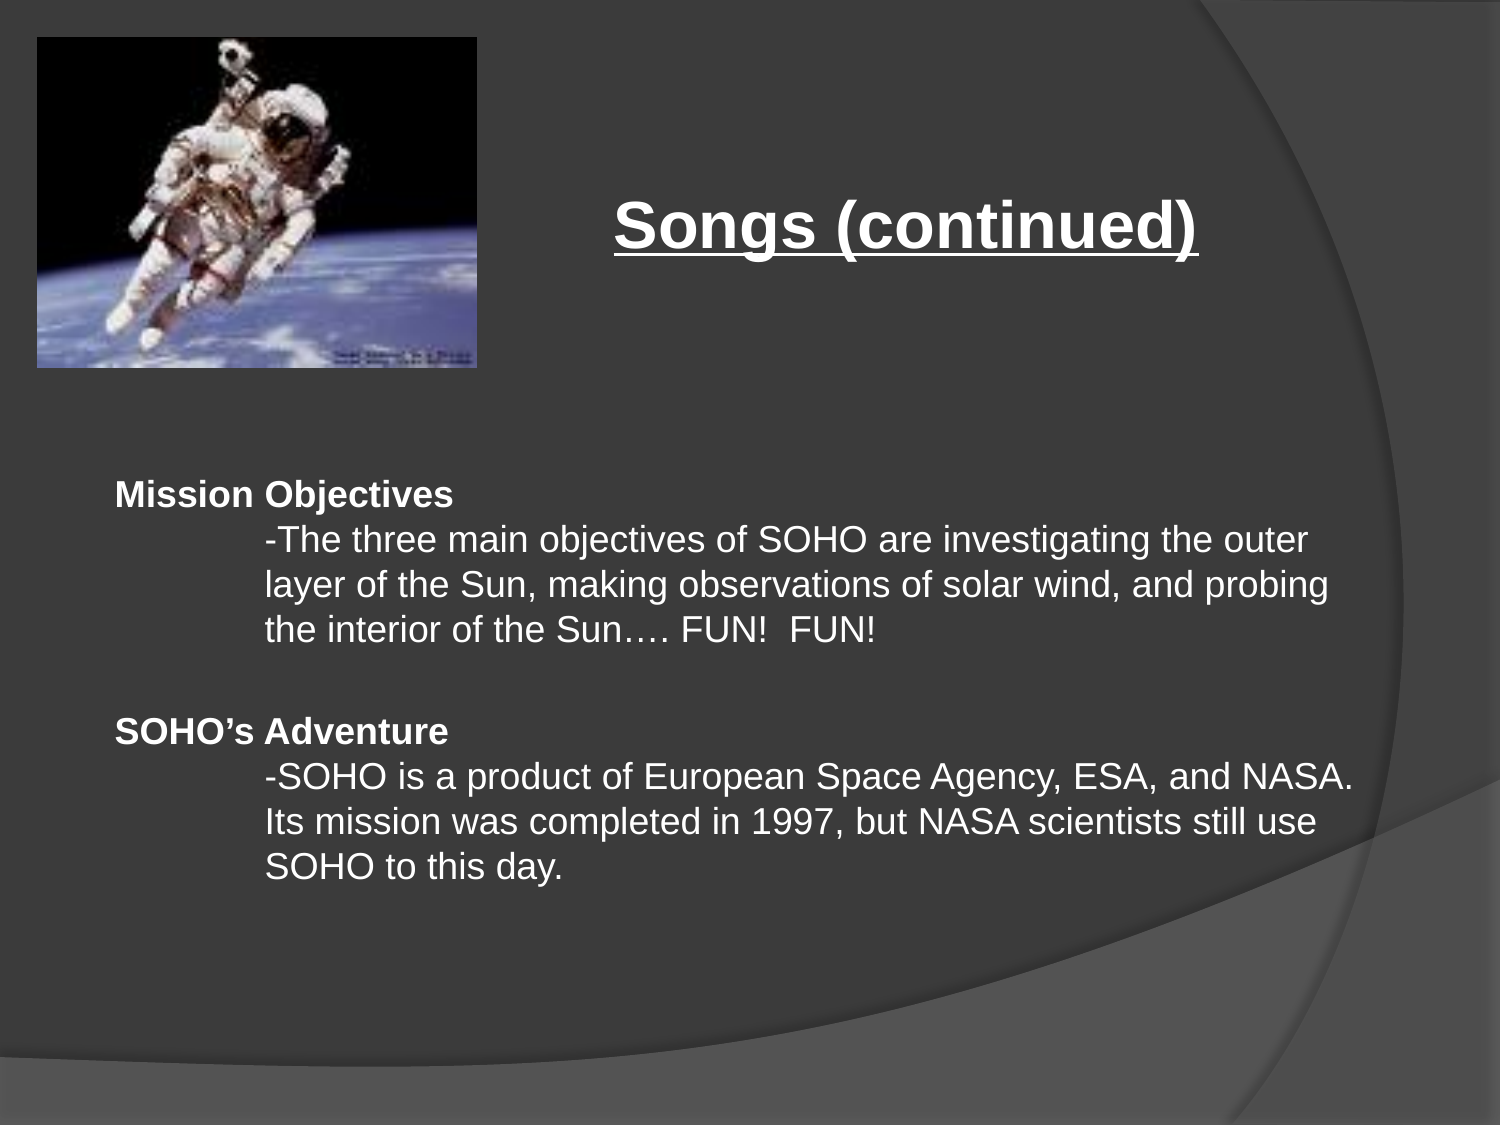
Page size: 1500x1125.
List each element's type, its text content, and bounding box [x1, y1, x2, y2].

picture [37, 37, 477, 368]
text_box SOHO’s Adventure -SOHO is a product of European Space Agency, ESA, and NASA. Its mission was completed in 1997, but NASA scientists still use SOHO to this day. [99, 699, 1375, 895]
text_box Mission Objectives -The three main objectives of SOHO are investigating the outer layer of the Sun, making observations of solar wind, and probing the interior of the Sun…. FUN! FUN! [99, 462, 1375, 658]
text_box Songs (continued) [487, 174, 1363, 270]
